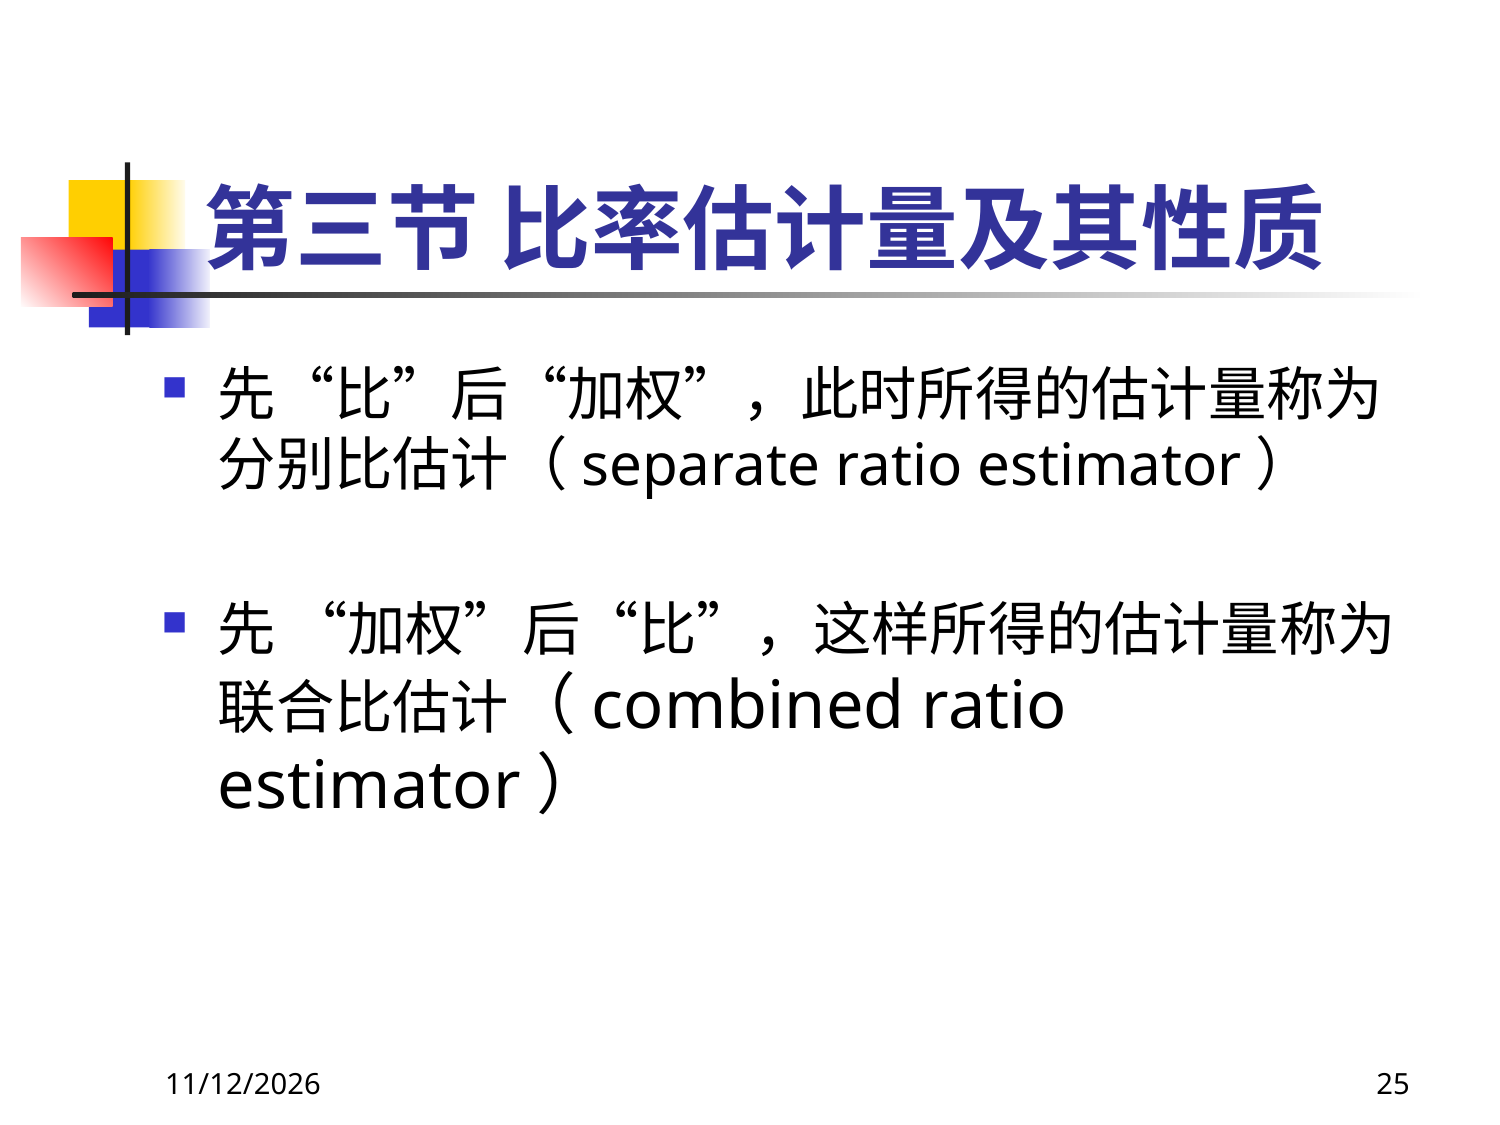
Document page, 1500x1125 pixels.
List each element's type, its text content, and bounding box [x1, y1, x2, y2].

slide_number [149, 1037, 463, 1113]
slide_number 25 [1112, 1037, 1426, 1113]
title 第三节 比率估计量及其性质 [188, 101, 1468, 289]
list 先“比”后“加权”，此时所得的估计量称为分别比估计（separate ratio estimator） 先 “加权”后“比”，这样所得的估计量称为联合比估计（combined ratio estimator） [146, 349, 1422, 1026]
